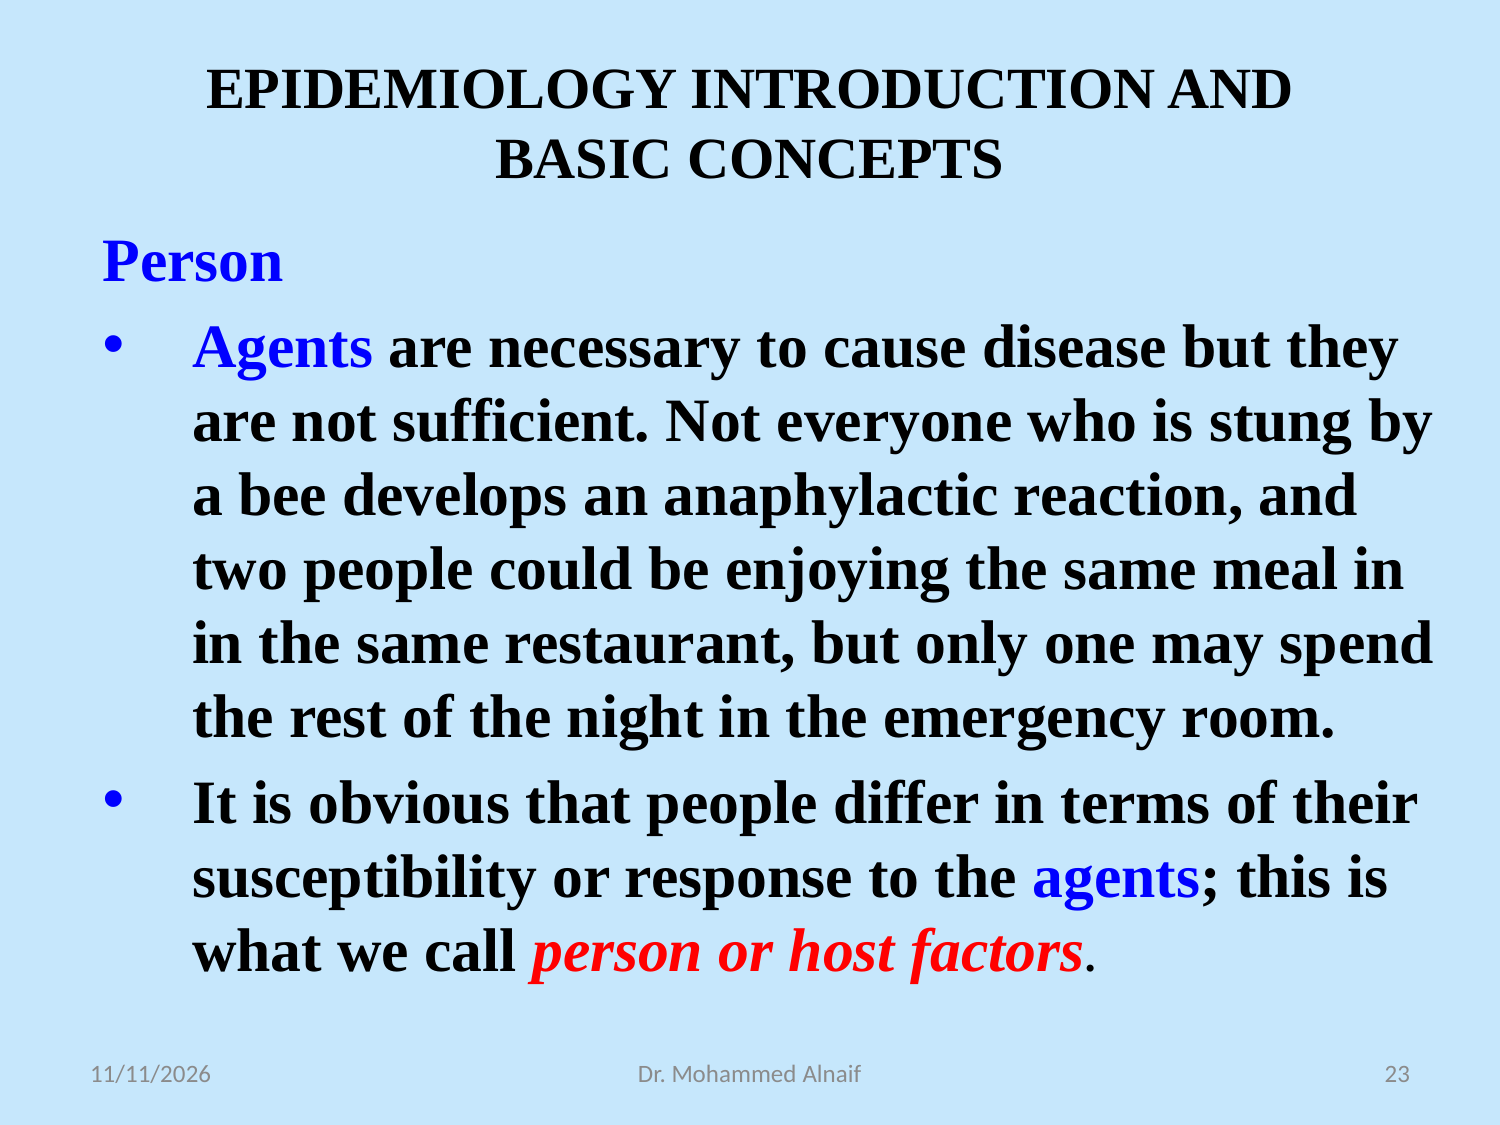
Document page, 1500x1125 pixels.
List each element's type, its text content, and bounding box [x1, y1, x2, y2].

footer Dr. Mohammed Alnaif [512, 1042, 988, 1103]
slide_number 23 [1074, 1042, 1425, 1103]
subtitle Person Agents are necessary to cause disease but they are not sufficient. Not everyone who is stung by a bee develops an anaphylactic reaction, and two people could be enjoying the same meal in in the same restaurant, but only one may spend the rest of the night in the emergency room. It is obvious that people differ in terms of their susceptibility or response to the agents; this is what we call person or host factors. [87, 212, 1450, 1025]
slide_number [75, 1042, 425, 1103]
title EPIDEMIOLOGY INTRODUCTION AND BASIC CONCEPTS [112, 66, 1388, 175]
